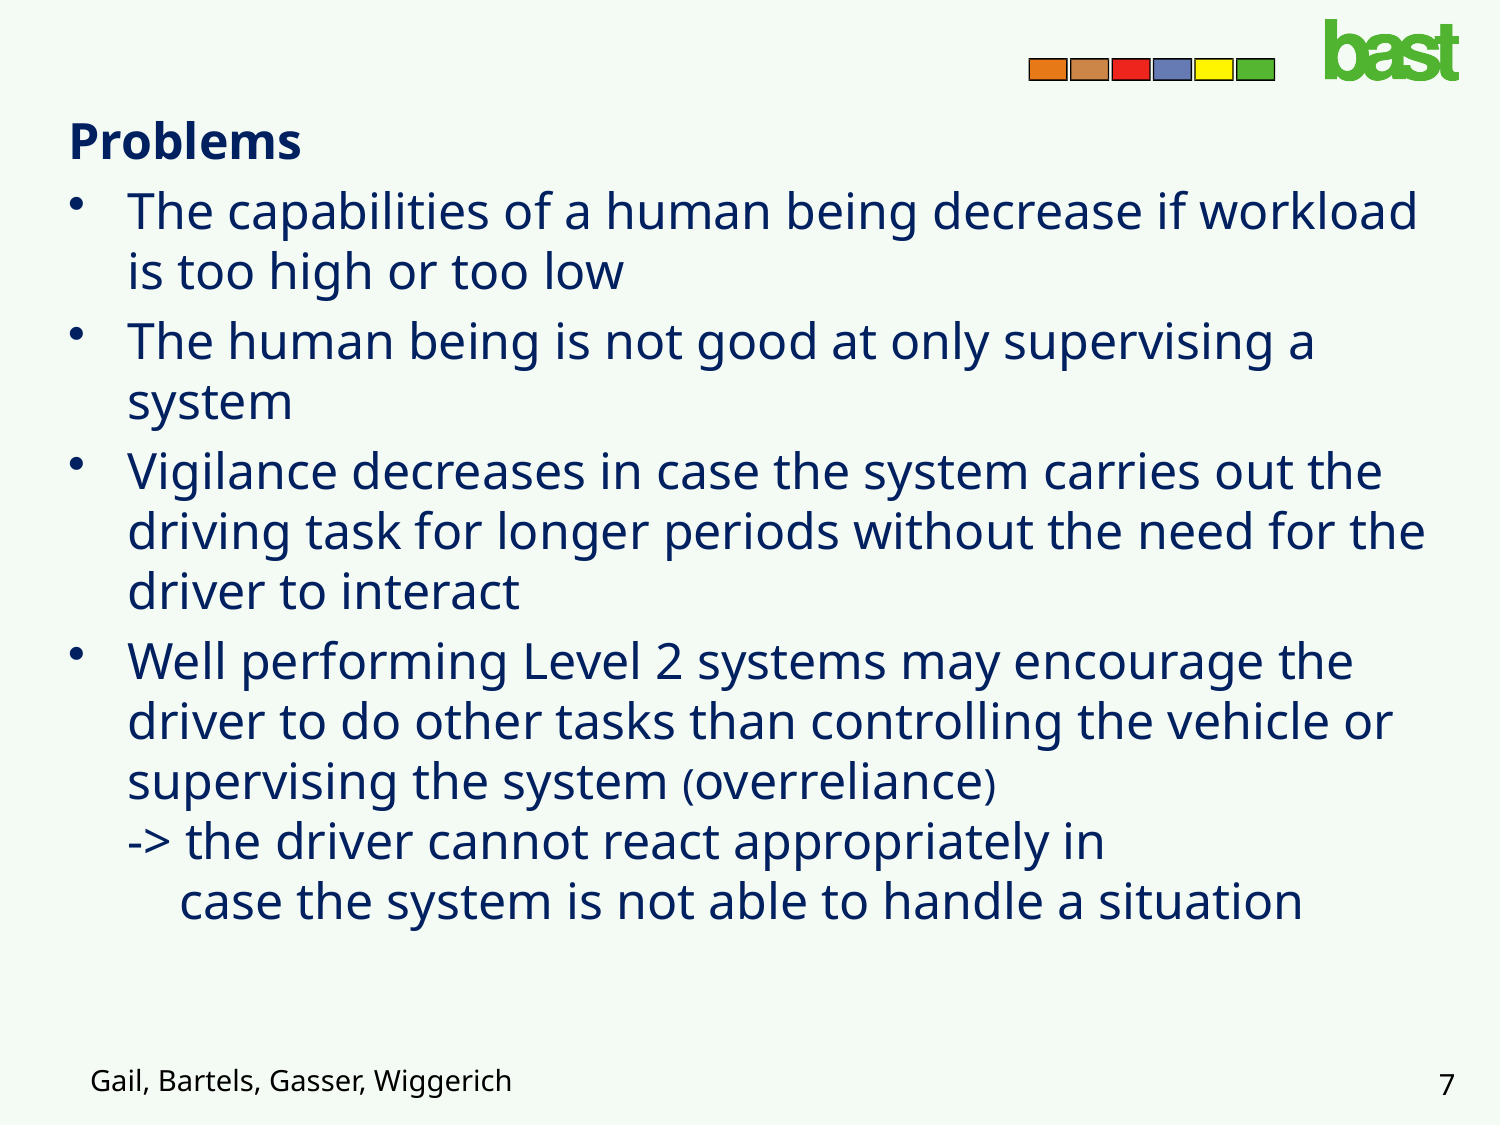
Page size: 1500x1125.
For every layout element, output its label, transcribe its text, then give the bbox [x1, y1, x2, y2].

slide_number 7 [1120, 1058, 1471, 1125]
text_box [53, 0, 1500, 89]
list Problems The capabilities of a human being decrease if workload is too high or too low The human being is not good at only supervising a system Vigilance decreases in case the system carries out the driving task for longer periods without the need for the driver to interact Well performing Level 2 systems may encourage the driver to do other tasks than controlling the vehicle or supervising the system (overreliance) -> the driver cannot react appropriately in case the system is not able to handle a situation [52, 101, 1449, 1004]
footer Gail, Bartels, Gasser, Wiggerich [74, 1054, 727, 1125]
